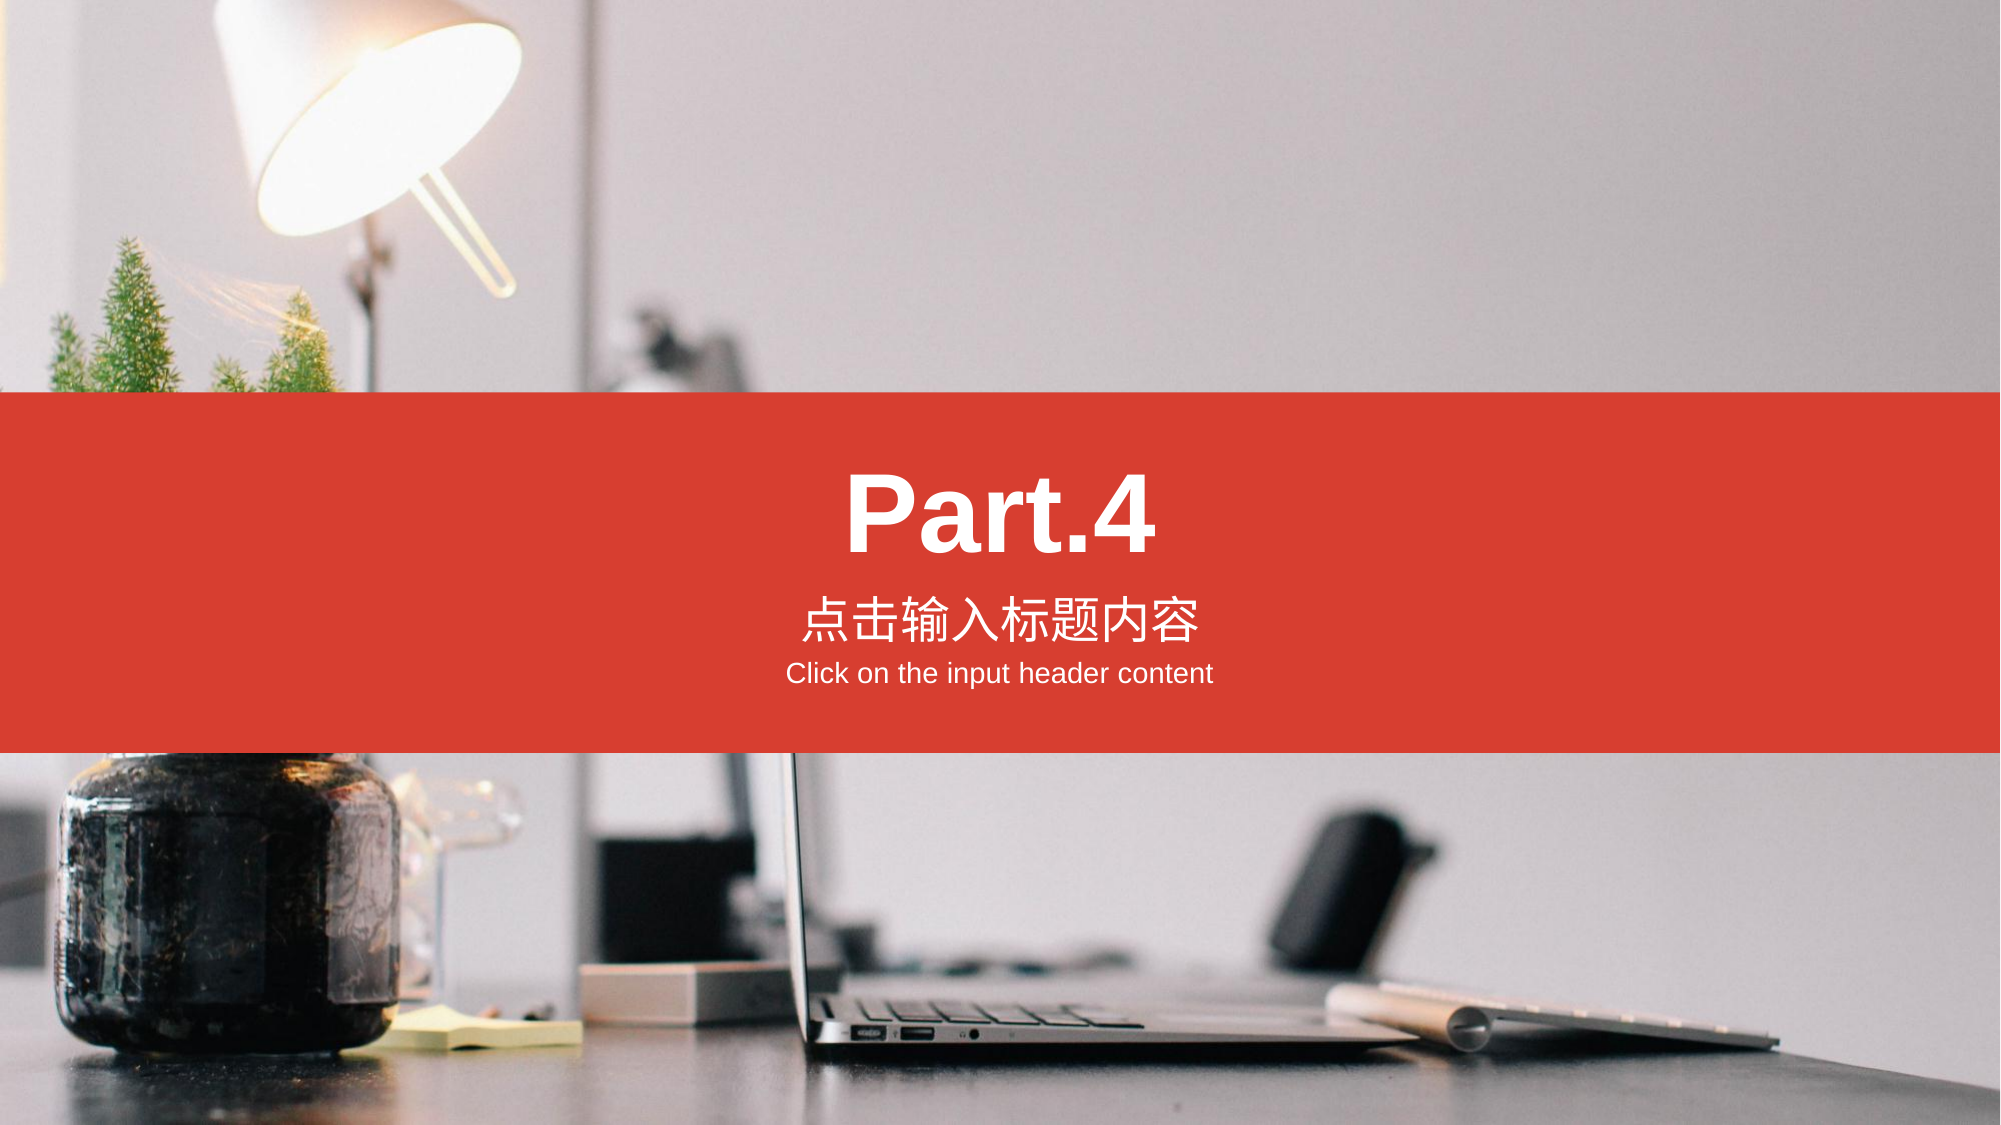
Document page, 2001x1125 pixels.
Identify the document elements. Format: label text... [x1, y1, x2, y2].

picture [0, 0, 2001, 1125]
text_box 点击输入标题内容 Click on the input header content [692, 579, 1308, 698]
text_box [0, 391, 2000, 754]
text_box Part.4 [805, 432, 1194, 579]
